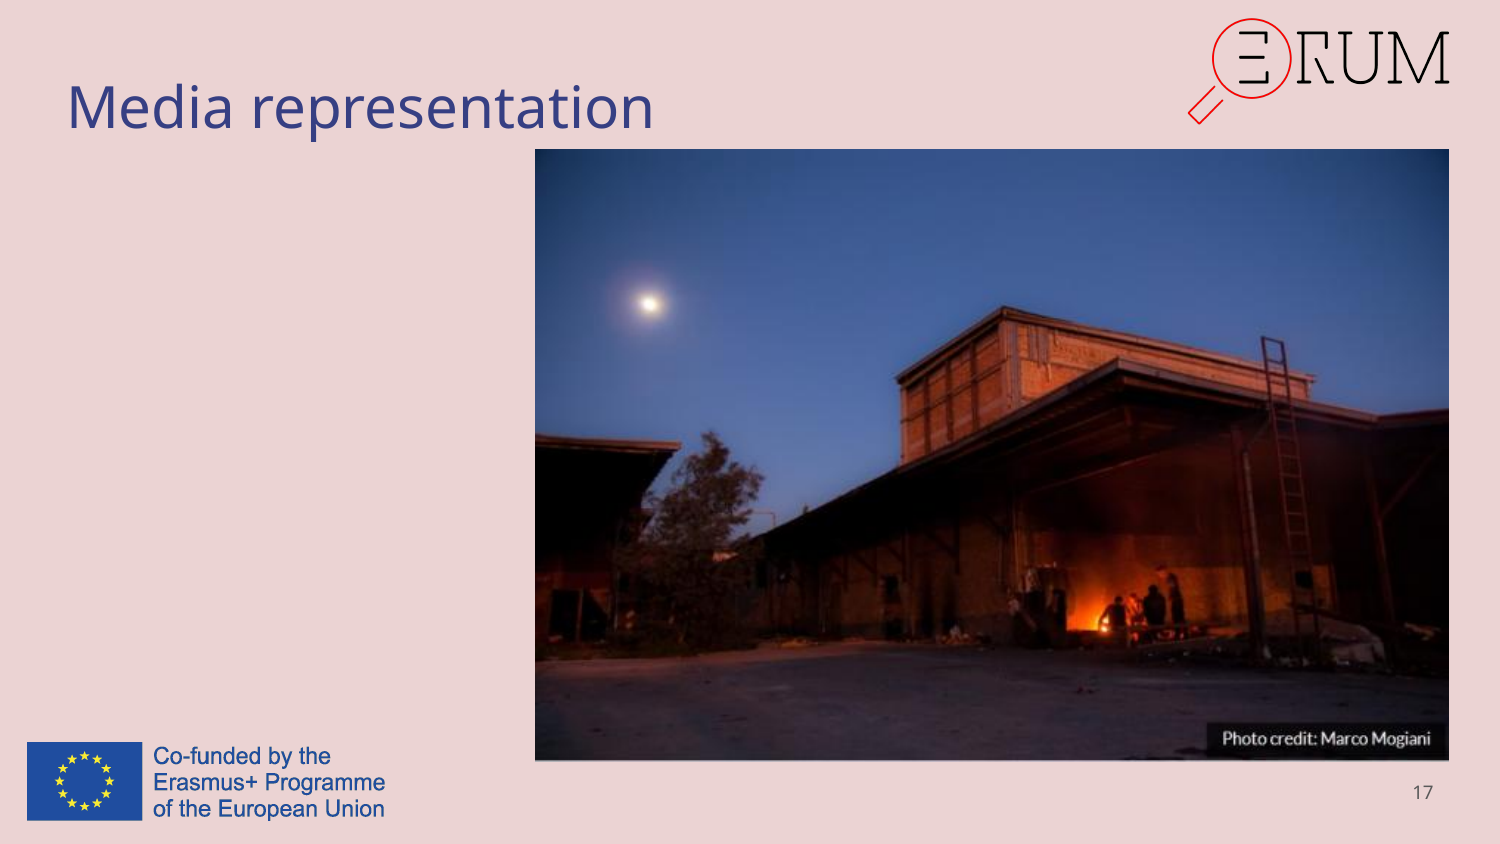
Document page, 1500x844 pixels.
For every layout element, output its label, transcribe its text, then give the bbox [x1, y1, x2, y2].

picture [535, 148, 1450, 762]
title Media representation [51, 55, 1168, 150]
slide_number 17 [1358, 769, 1449, 826]
picture [27, 742, 385, 821]
picture [1136, 0, 1500, 137]
